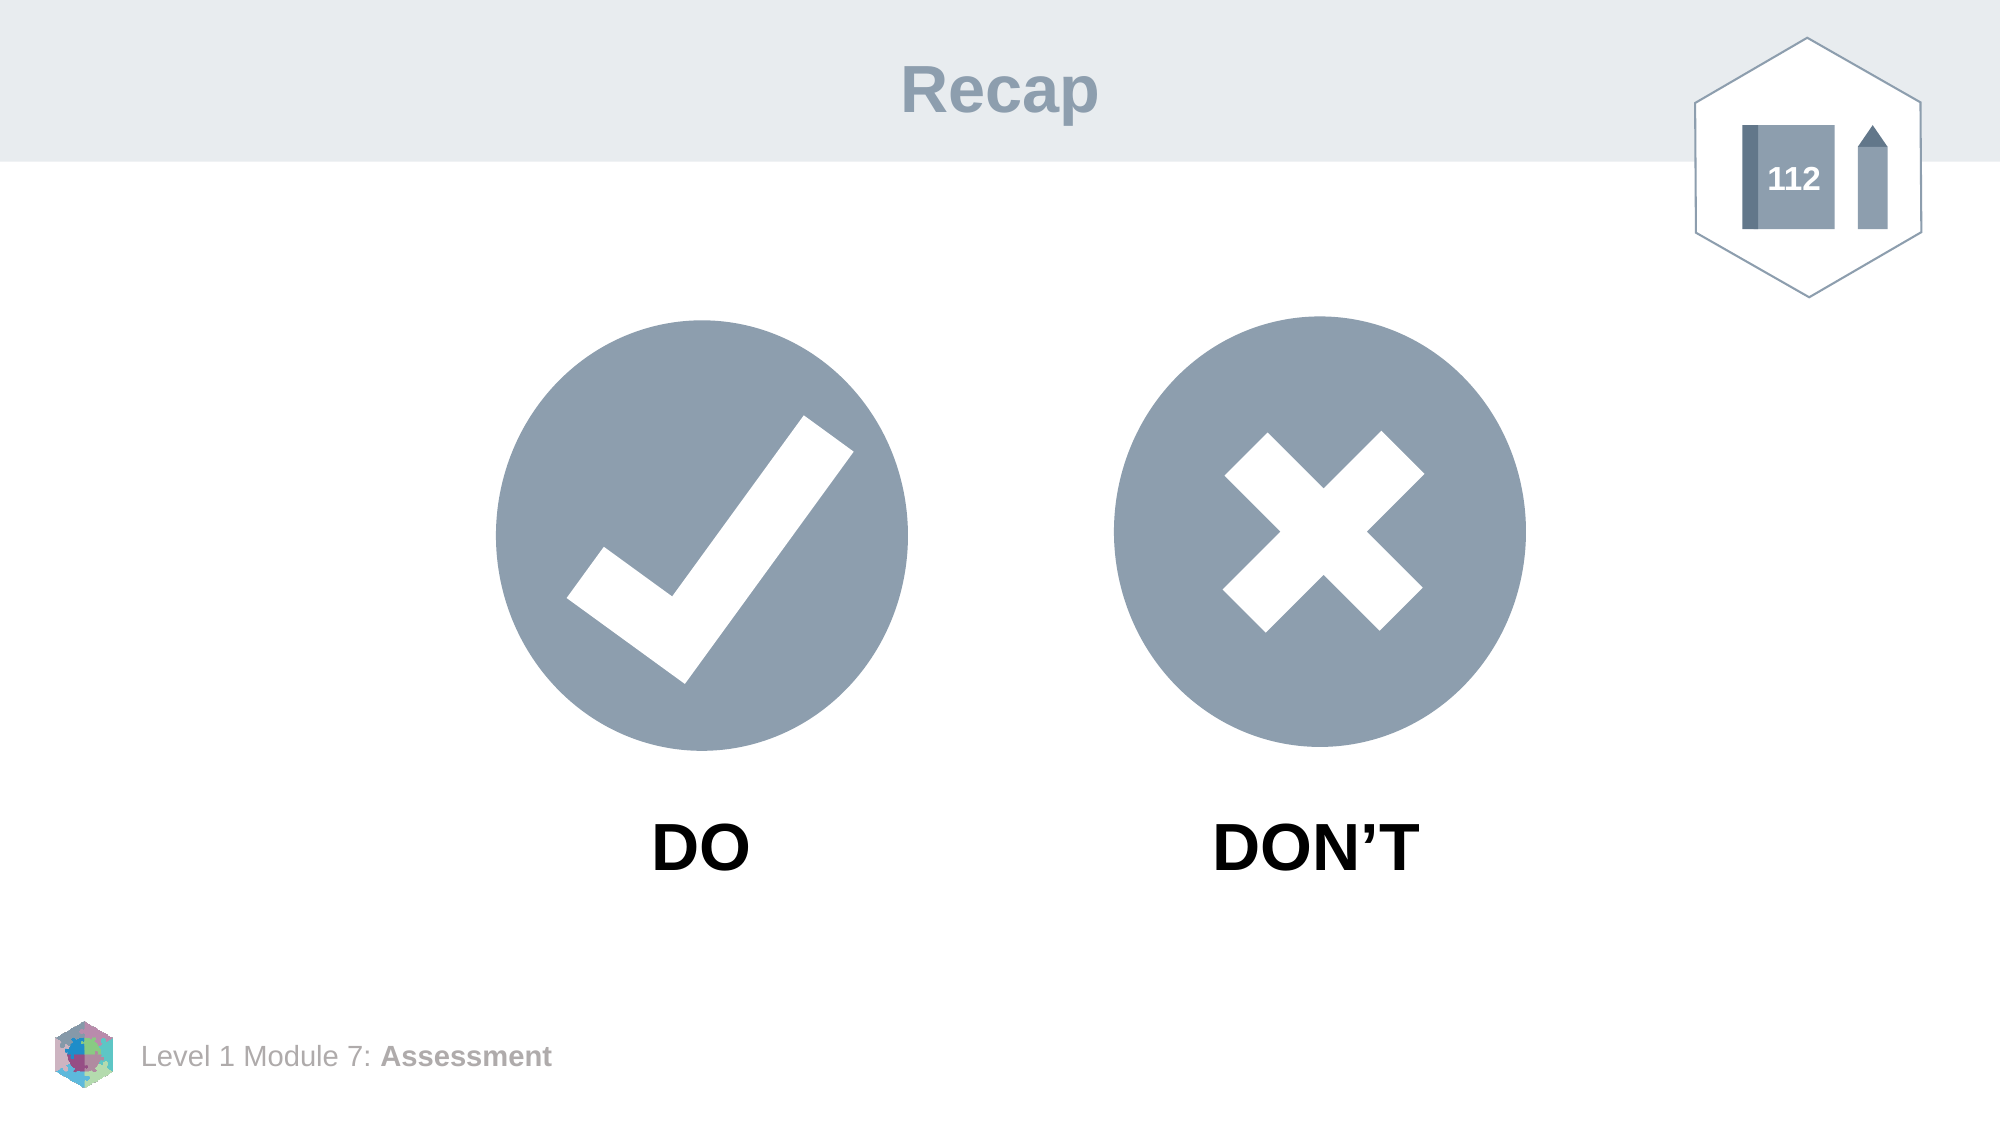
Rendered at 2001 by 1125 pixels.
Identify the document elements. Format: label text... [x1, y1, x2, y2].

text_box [495, 320, 908, 751]
picture [55, 1021, 113, 1088]
title Recap [137, 19, 1863, 163]
text_box DO [495, 796, 908, 892]
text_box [1677, 55, 1939, 280]
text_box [1113, 316, 1526, 747]
text_box DON’T [1110, 796, 1523, 892]
